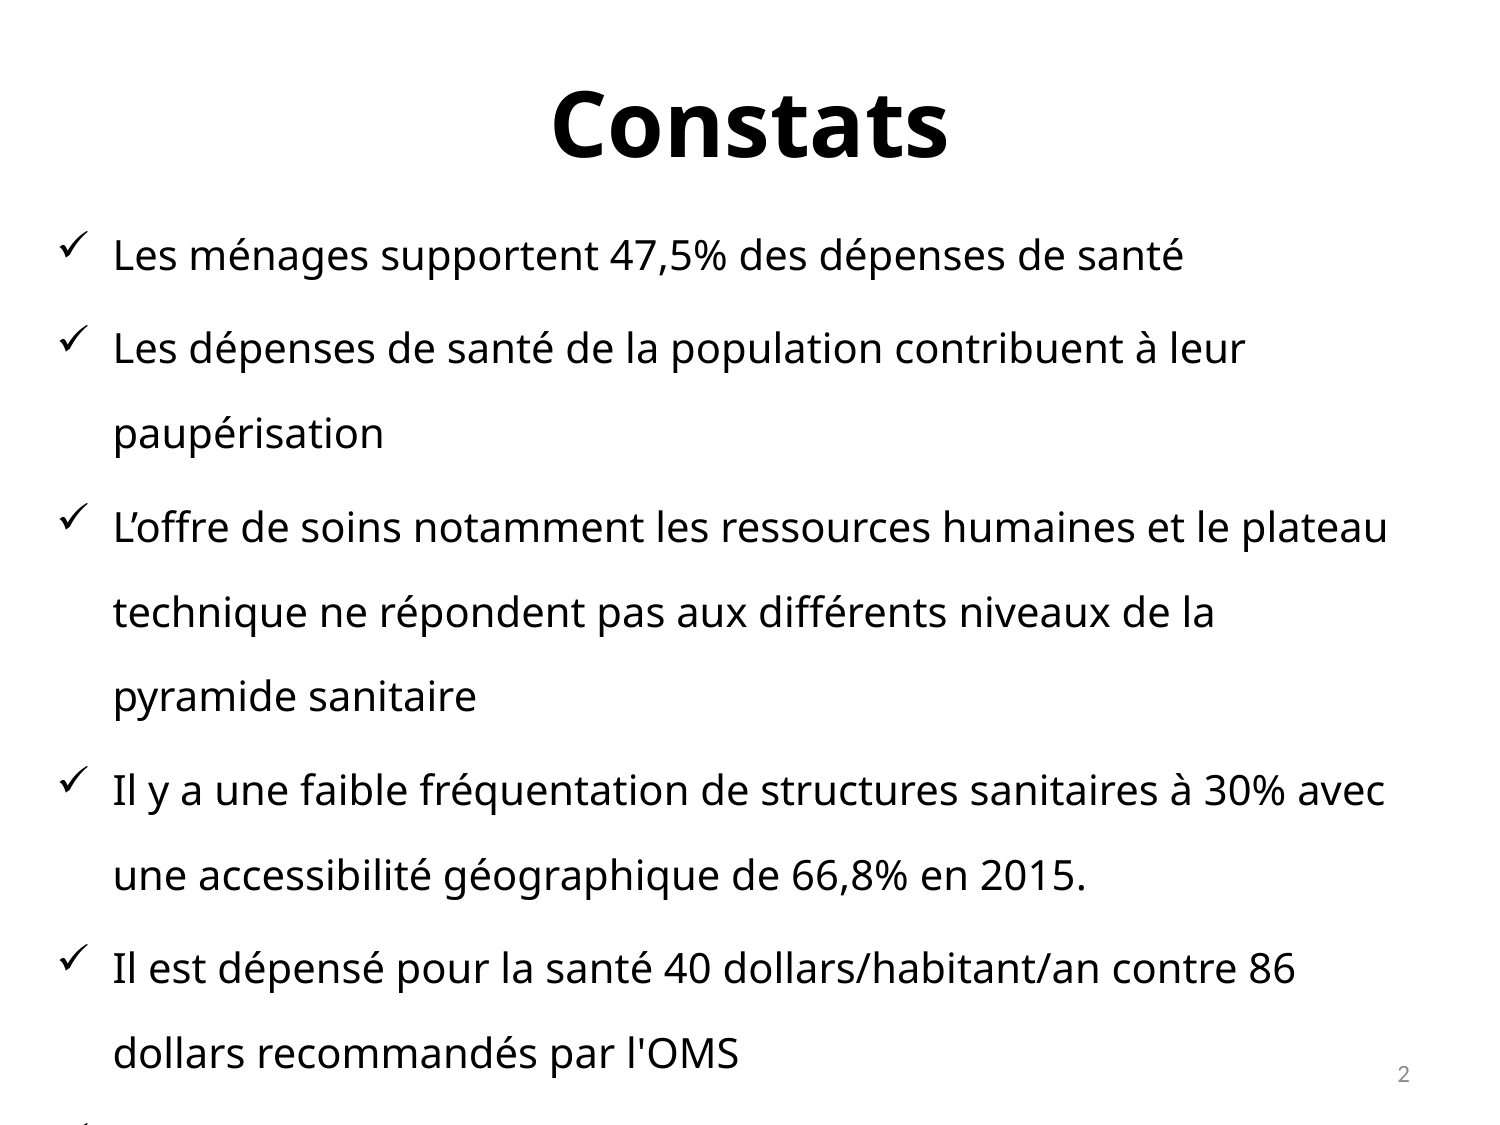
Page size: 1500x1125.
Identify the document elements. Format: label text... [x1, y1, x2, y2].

slide_number 2 [1074, 1042, 1425, 1103]
list Les ménages supportent 47,5% des dépenses de santé Les dépenses de santé de la population contribuent à leur paupérisation L’offre de soins notamment les ressources humaines et le plateau technique ne répondent pas aux différents niveaux de la pyramide sanitaire Il y a une faible fréquentation de structures sanitaires à 30% avec une accessibilité géographique de 66,8% en 2015. Il est dépensé pour la santé 40 dollars/habitant/an contre 86 dollars recommandés par l'OMS Les besoins de financement du PNDS 2017-2022 sont de 112,358 milliards par an pour arriver à une CSU [41, 186, 1425, 1094]
title Constats [75, 45, 1425, 186]
